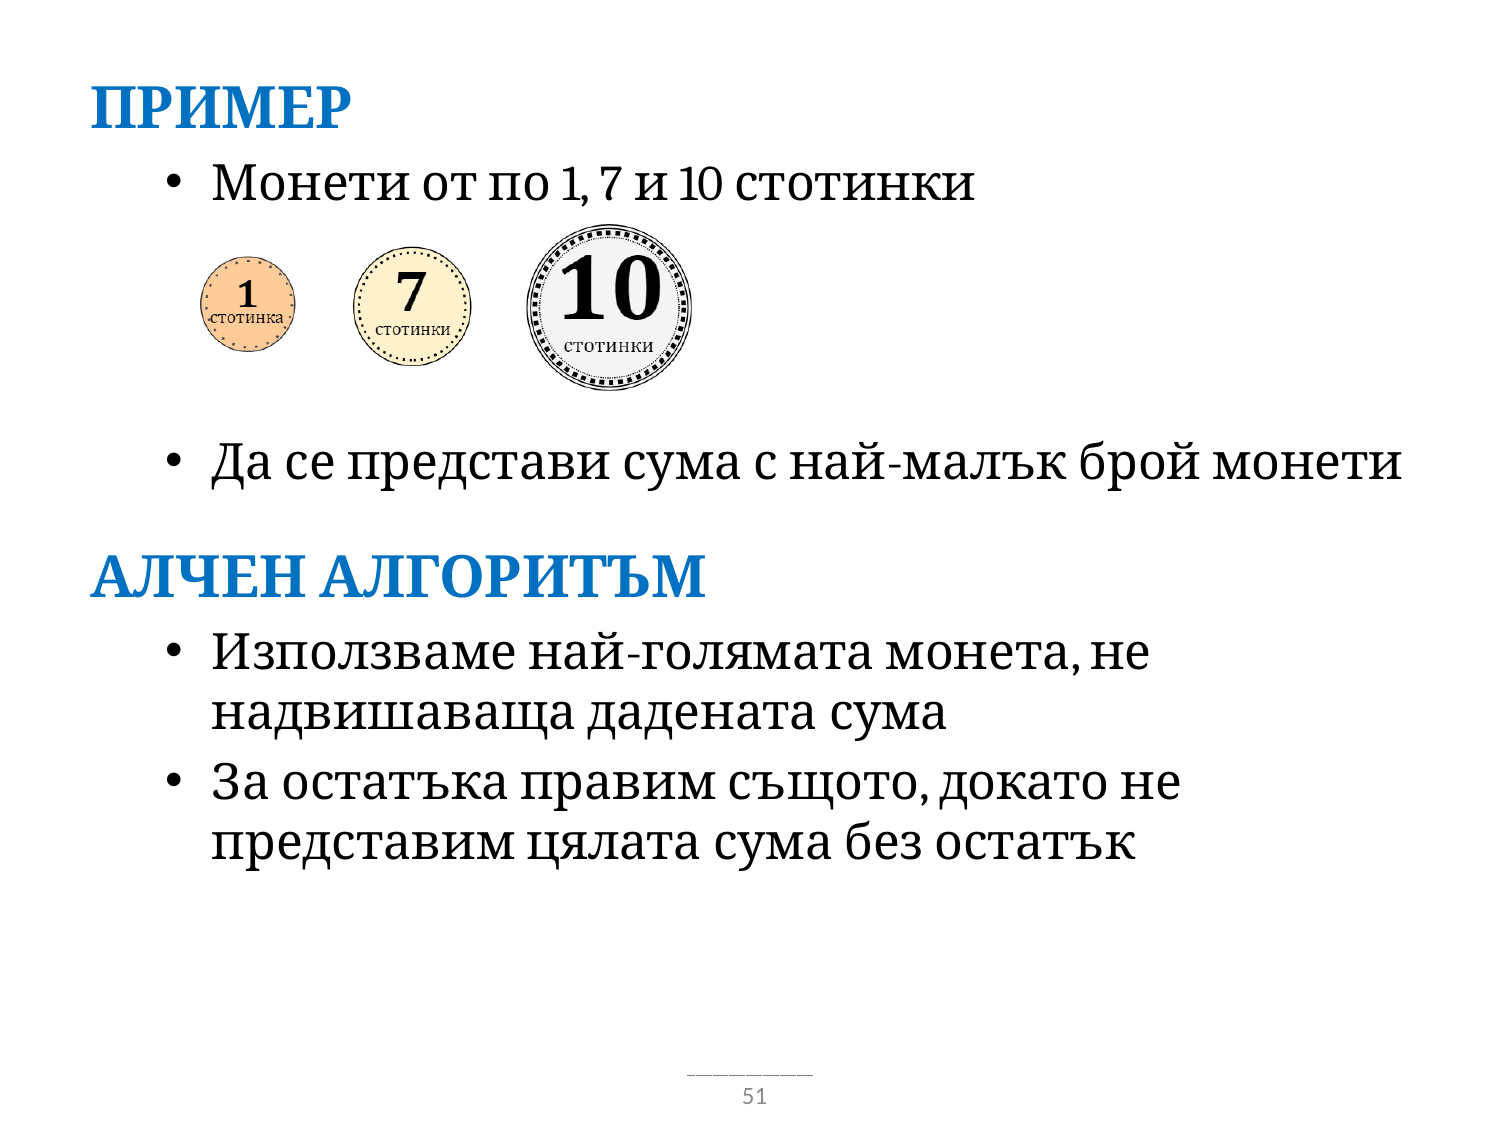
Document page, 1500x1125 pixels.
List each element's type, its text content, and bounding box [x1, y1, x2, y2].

slide_number 51 [579, 1065, 930, 1125]
picture [199, 224, 692, 391]
list Пример Монети от по 1, 7 и 10 стотинки Да се представи сума с най-малък брой монети Алчен алгоритъм Използваме най-голямата монета, не надвишаваща дадената сума За остатъка правим същото, докато не представим цялата сума без остатък [75, 62, 1450, 1063]
